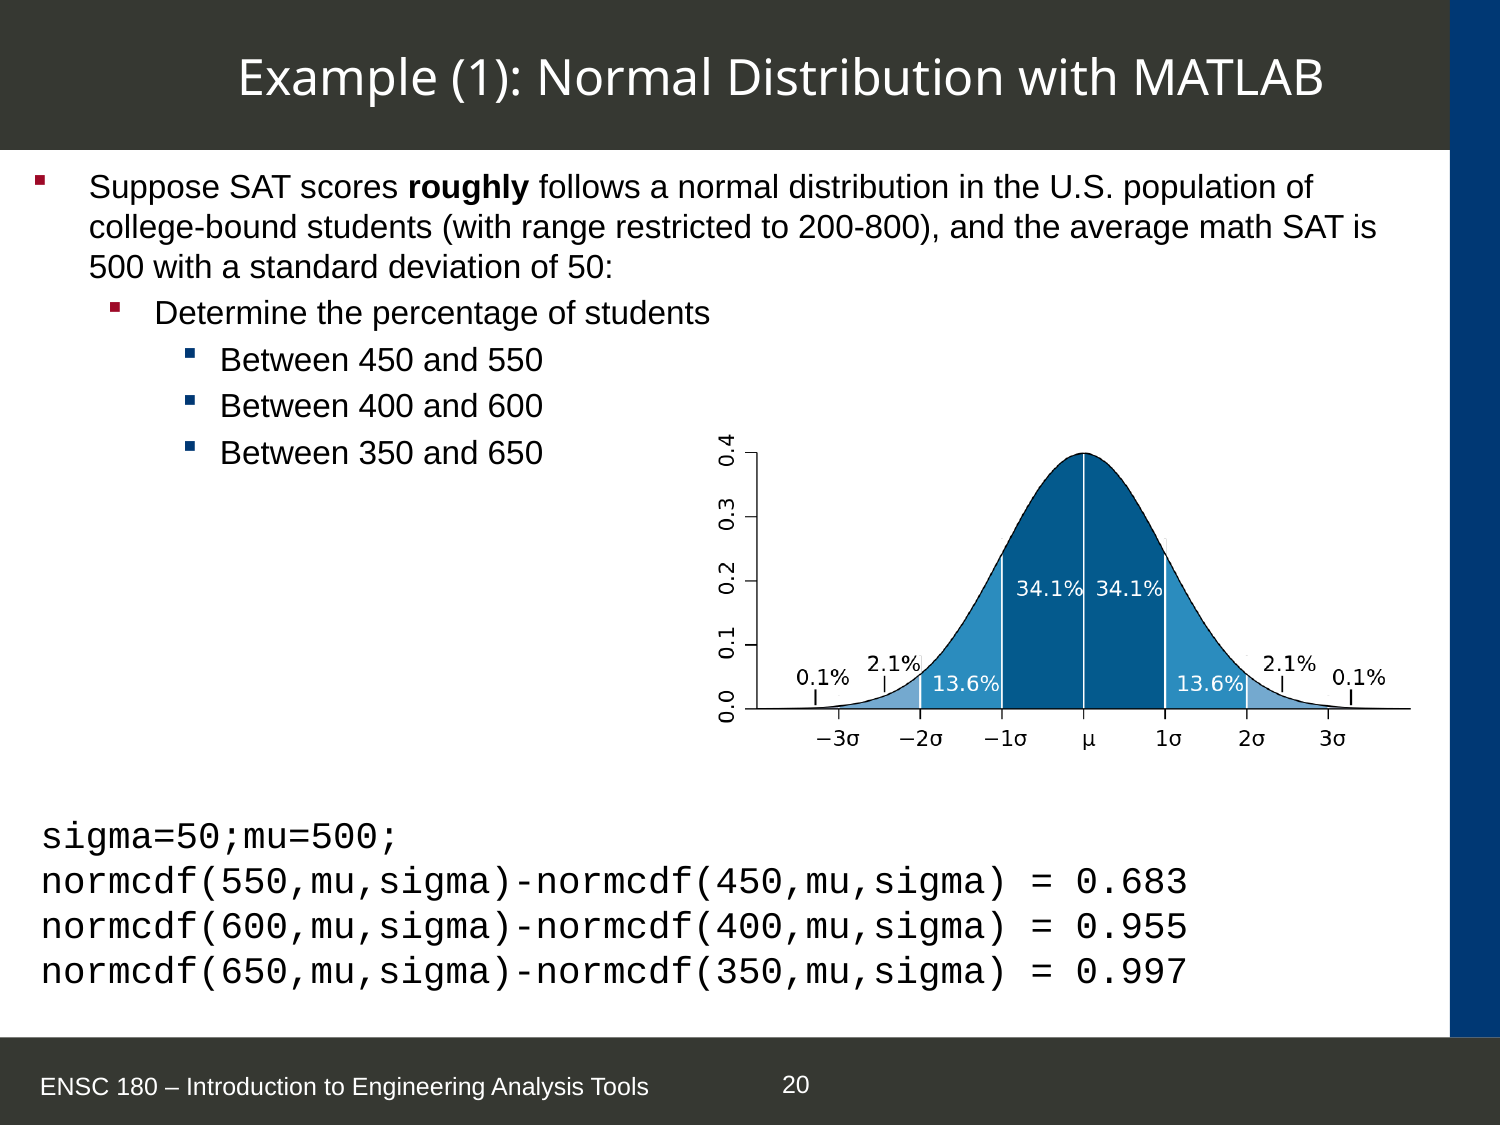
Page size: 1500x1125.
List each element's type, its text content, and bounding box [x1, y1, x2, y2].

text_box sigma=50;mu=500; normcdf(550,mu,sigma)-normcdf(450,mu,sigma) = 0.683 normcdf(600,mu,sigma)-normcdf(400,mu,sigma) = 0.955 normcdf(650,mu,sigma)-normcdf(350,mu,sigma) = 0.997 [25, 803, 1268, 998]
list Suppose SAT scores roughly follows a normal distribution in the U.S. population of college-bound students (with range restricted to 200-800), and the average math SAT is 500 with a standard deviation of 50: Determine the percentage of students Between 450 and 550 Between 400 and 600 Between 350 and 650 [17, 157, 1428, 570]
title Example (1): Normal Distribution with MATLAB [112, 37, 1450, 138]
picture [705, 416, 1416, 772]
footer ENSC 180 – Introduction to Engineering Analysis Tools [24, 1062, 679, 1113]
